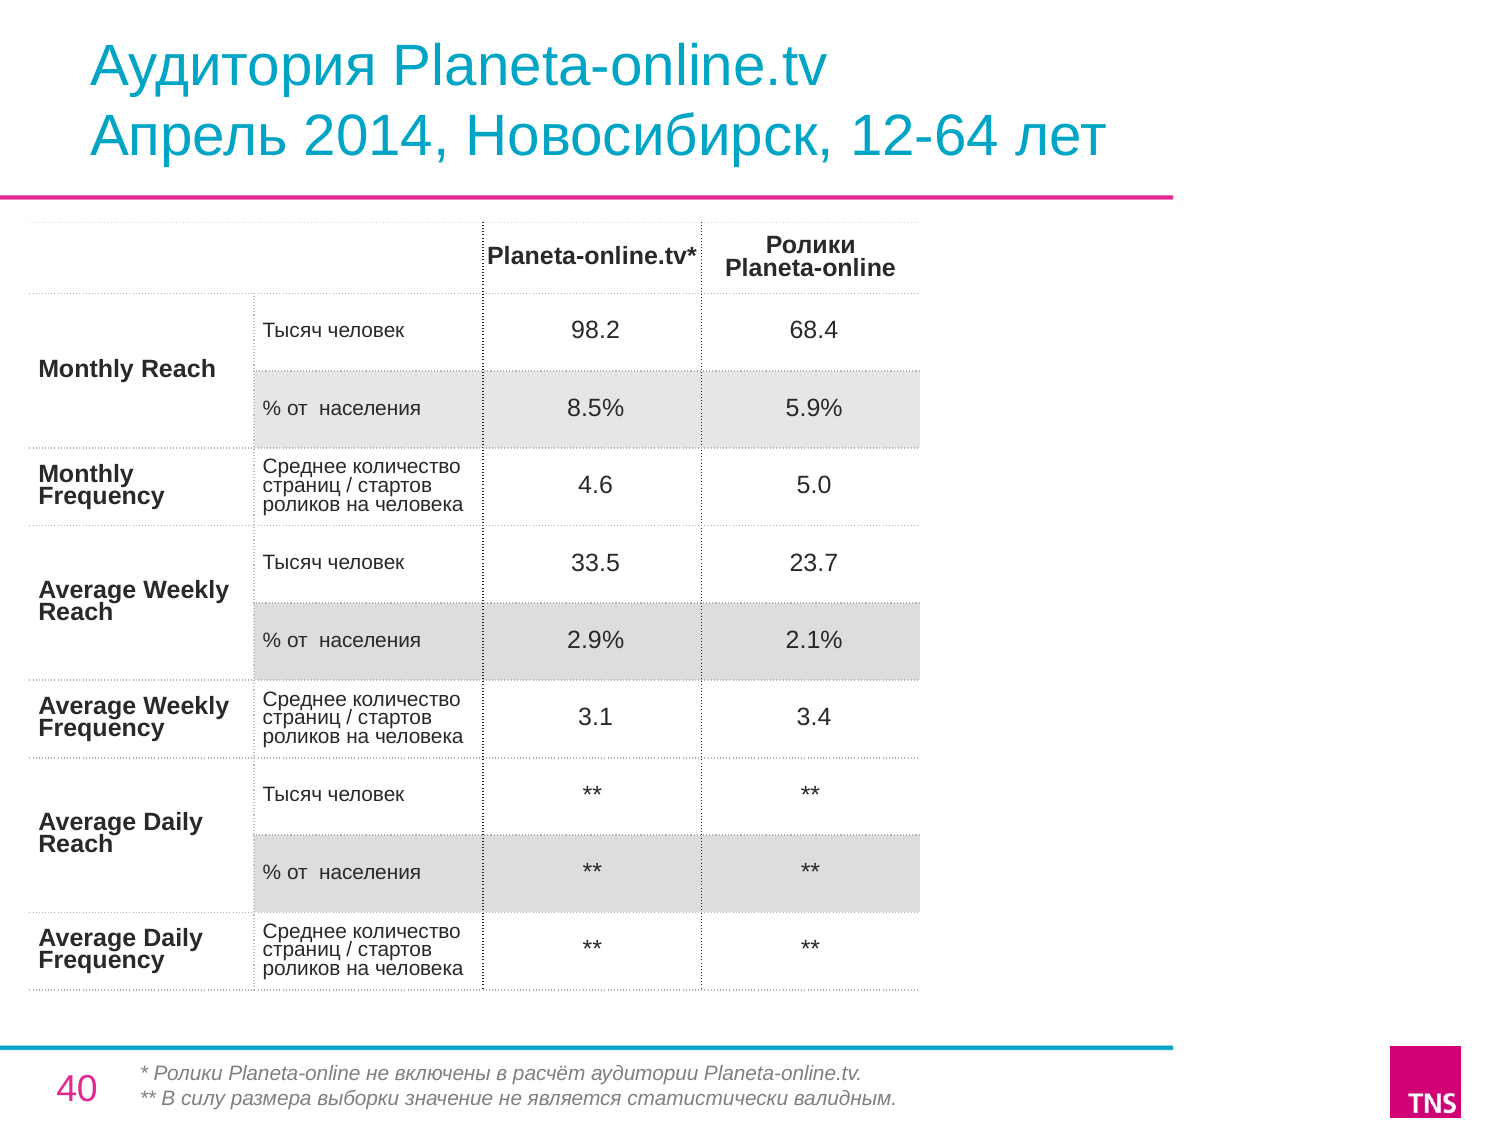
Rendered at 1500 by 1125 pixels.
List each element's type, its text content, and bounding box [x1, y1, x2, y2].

picture [0, 0, 1500, 1125]
table_cell % от населения [254, 371, 483, 448]
table_header Planeta-online.tv* [483, 223, 701, 294]
table_cell Average Weekly Reach [29, 526, 254, 680]
table_cell 33.5 [483, 526, 701, 603]
table_cell ** [701, 835, 920, 912]
table_cell % от населения [254, 603, 483, 680]
table_cell Среднее количество страниц / стартов роликов на человека [254, 912, 483, 990]
table_cell 4.6 [483, 448, 701, 526]
table_cell Average Weekly Frequency [29, 680, 254, 758]
table_cell Тысяч человек [254, 526, 483, 603]
table_cell Monthly Frequency [29, 448, 254, 526]
table_cell ** [701, 912, 920, 990]
table_cell 3.4 [701, 680, 920, 758]
slide_number 40 [40, 1055, 392, 1125]
table_cell Тысяч человек [254, 758, 483, 835]
table_cell ** [701, 758, 920, 835]
table_cell Среднее количество страниц / стартов роликов на человека [254, 448, 483, 526]
table_cell 3.1 [483, 680, 701, 758]
table_cell % от населения [254, 835, 483, 912]
table_cell Average Daily Reach [29, 758, 254, 912]
table_cell 5.9% [701, 371, 920, 448]
title Аудитория Planeta-online.tv Апрель 2014, Новосибирск, 12-64 лет [74, 8, 1476, 187]
table_cell 23.7 [701, 526, 920, 603]
table_header Ролики Planeta-online [701, 223, 920, 294]
table_cell Average Daily Frequency [29, 912, 254, 990]
table_cell 5.0 [701, 448, 920, 526]
table_cell ** [483, 835, 701, 912]
text_box * Ролики Planeta-online не включены в расчёт аудитории Planeta-online.tv. ** В силу размера выборки значение не является статистически валидным. [124, 1052, 1463, 1117]
table_cell ** [483, 758, 701, 835]
table_cell ** [483, 912, 701, 990]
table_cell Тысяч человек [254, 294, 483, 371]
table_cell 2.1% [701, 603, 920, 680]
table_cell 68.4 [701, 294, 920, 371]
table_cell 98.2 [483, 294, 701, 371]
table_cell Monthly Reach [29, 294, 254, 448]
table_cell Среднее количество страниц / стартов роликов на человека [254, 680, 483, 758]
table_cell 8.5% [483, 371, 701, 448]
table_cell 2.9% [483, 603, 701, 680]
table_header [29, 223, 483, 294]
